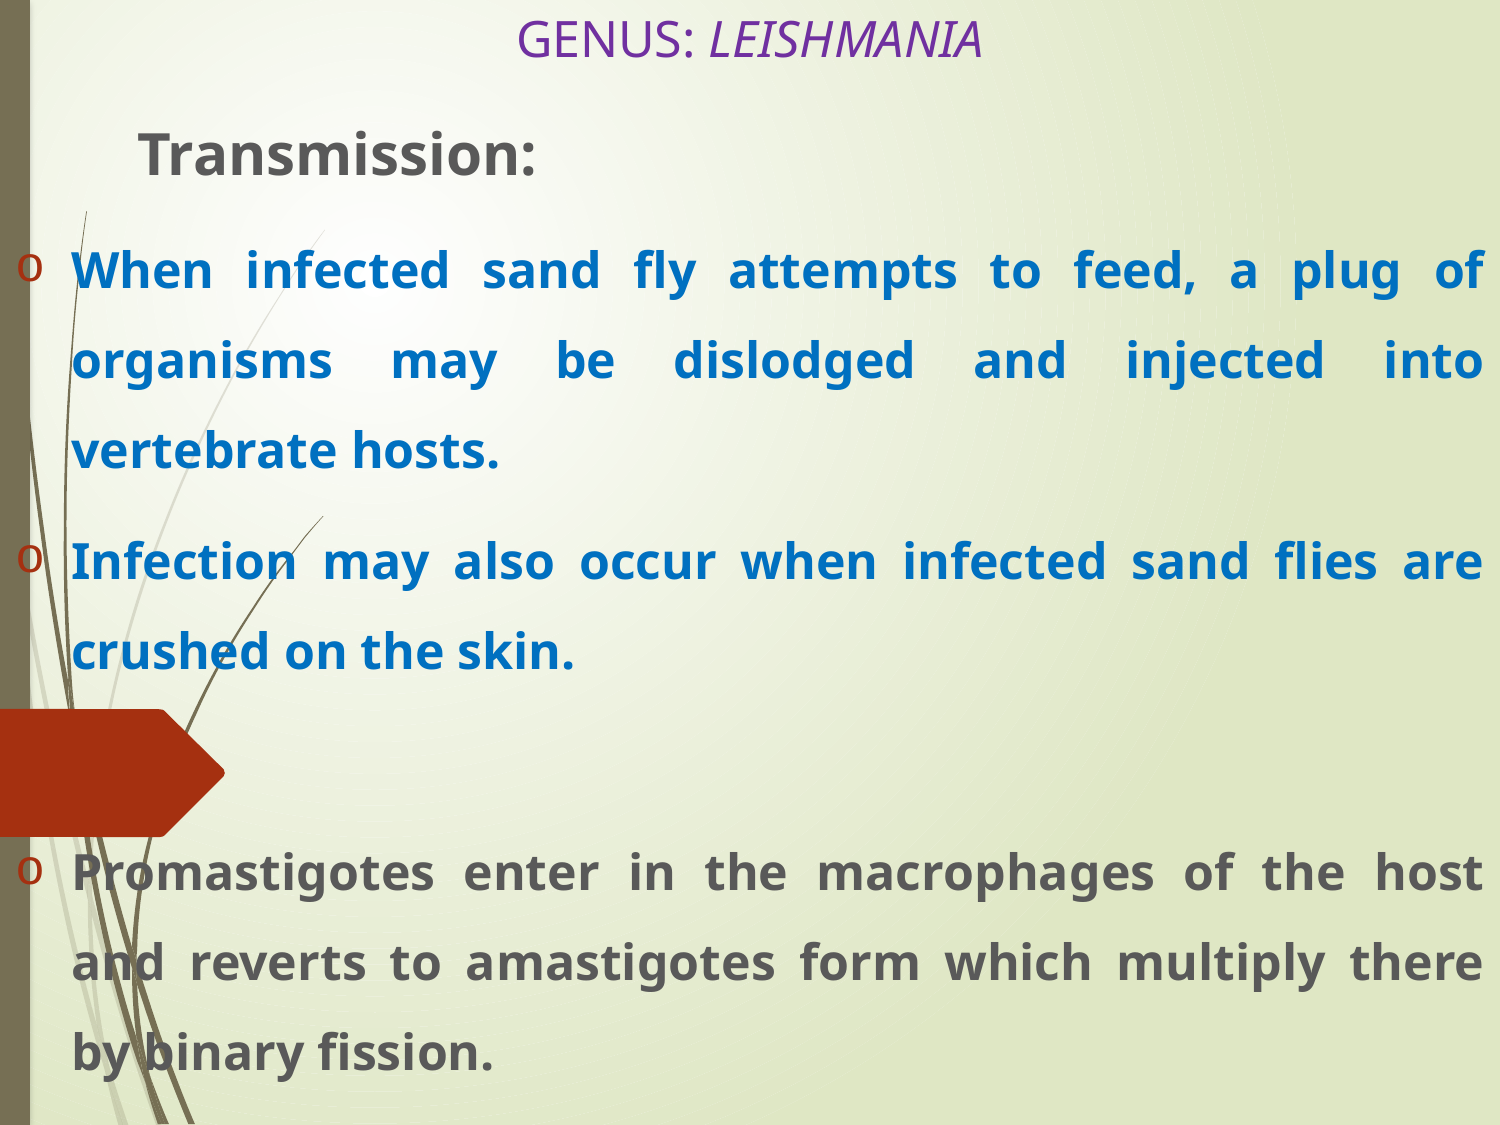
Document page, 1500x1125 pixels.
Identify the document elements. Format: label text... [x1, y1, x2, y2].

subtitle Transmission: When infected sand fly attempts to feed, a plug of organisms may be dislodged and injected into vertebrate hosts. Infection may also occur when infected sand flies are crushed on the skin. Promastigotes enter in the macrophages of the host and reverts to amastigotes form which multiply there by binary fission. [0, 75, 1500, 1125]
title GENUS: LEISHMANIA [0, 0, 1500, 75]
